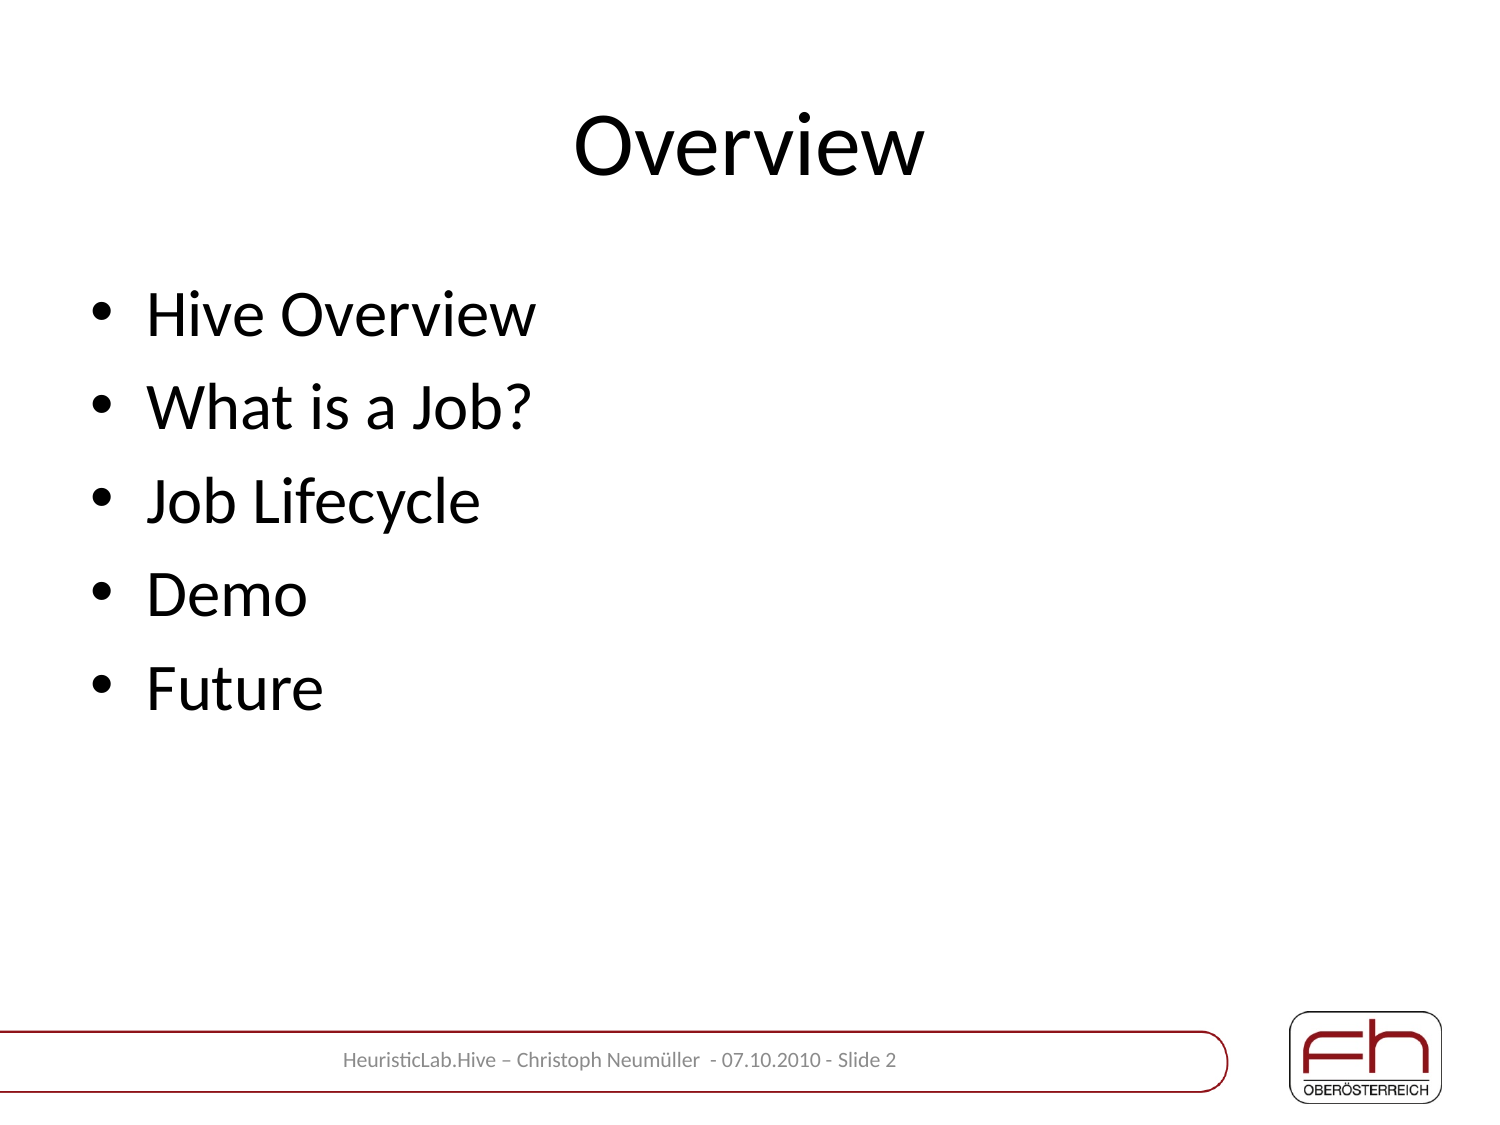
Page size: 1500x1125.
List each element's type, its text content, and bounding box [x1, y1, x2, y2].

picture [0, 1027, 1231, 1096]
title Overview [75, 45, 1425, 233]
list Hive Overview What is a Job? Job Lifecycle Demo Future [75, 262, 1425, 1005]
picture [1289, 1011, 1442, 1104]
